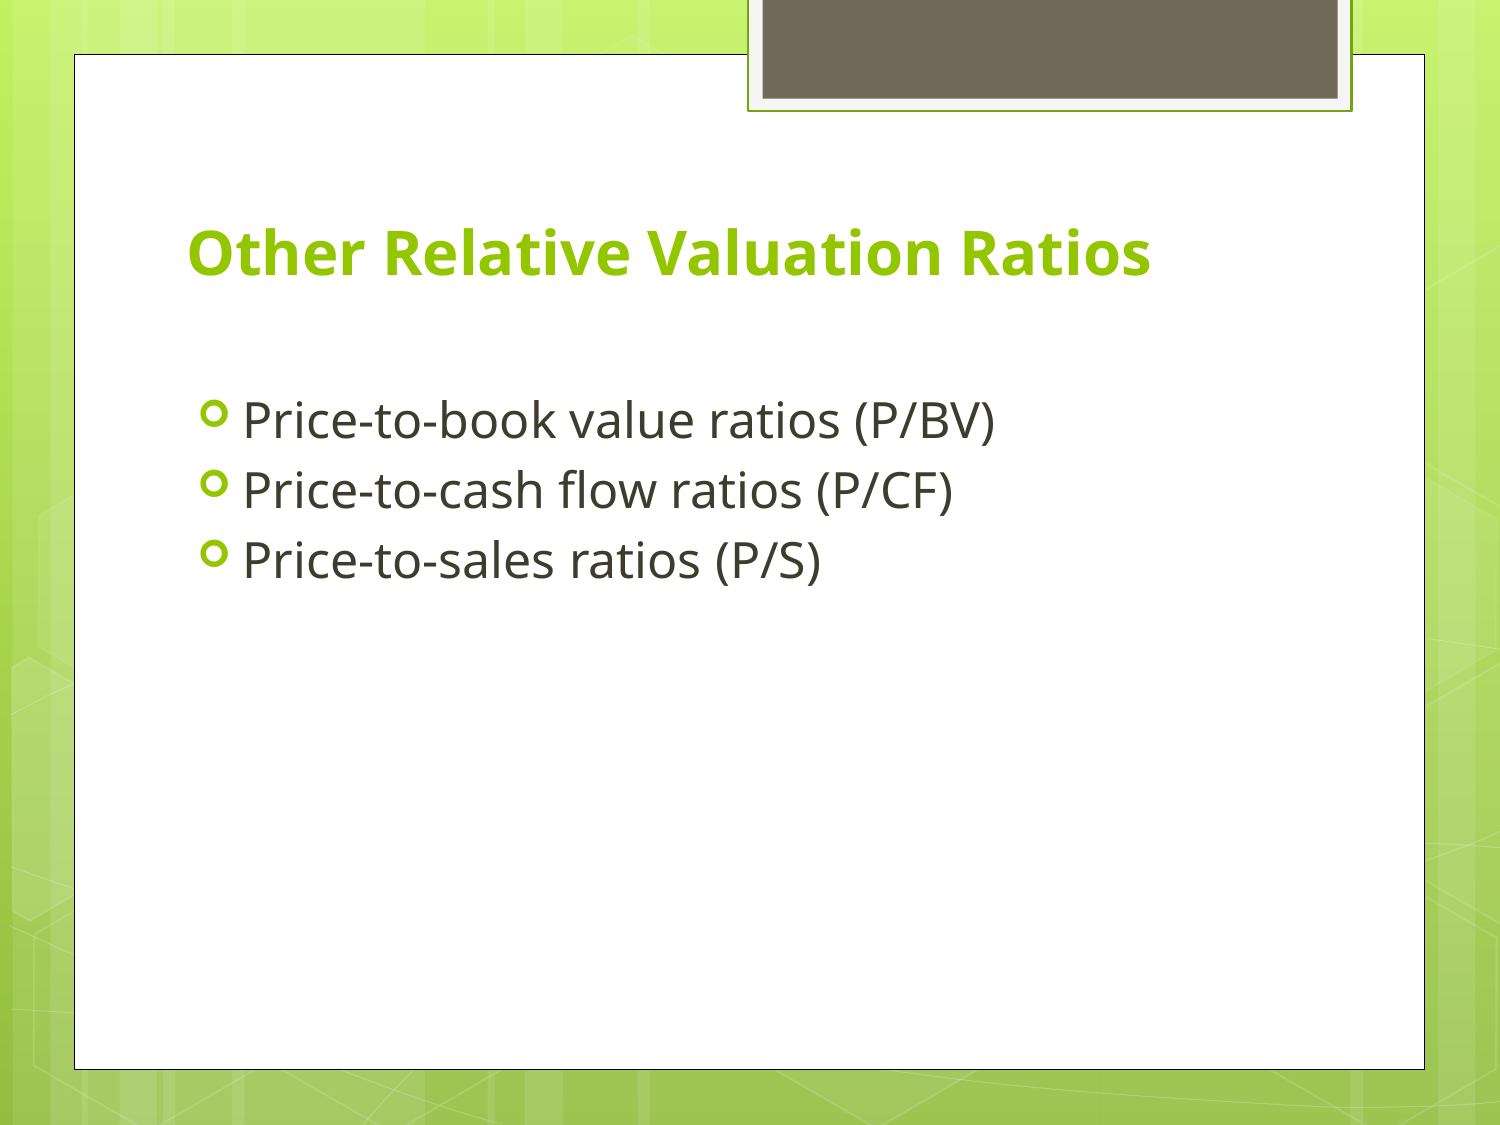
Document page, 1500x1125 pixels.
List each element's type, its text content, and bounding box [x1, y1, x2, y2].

list Price-to-book value ratios (P/BV) Price-to-cash flow ratios (P/CF) Price-to-sales ratios (P/S) [171, 381, 1283, 957]
title Other Relative Valuation Ratios [171, 168, 1324, 295]
